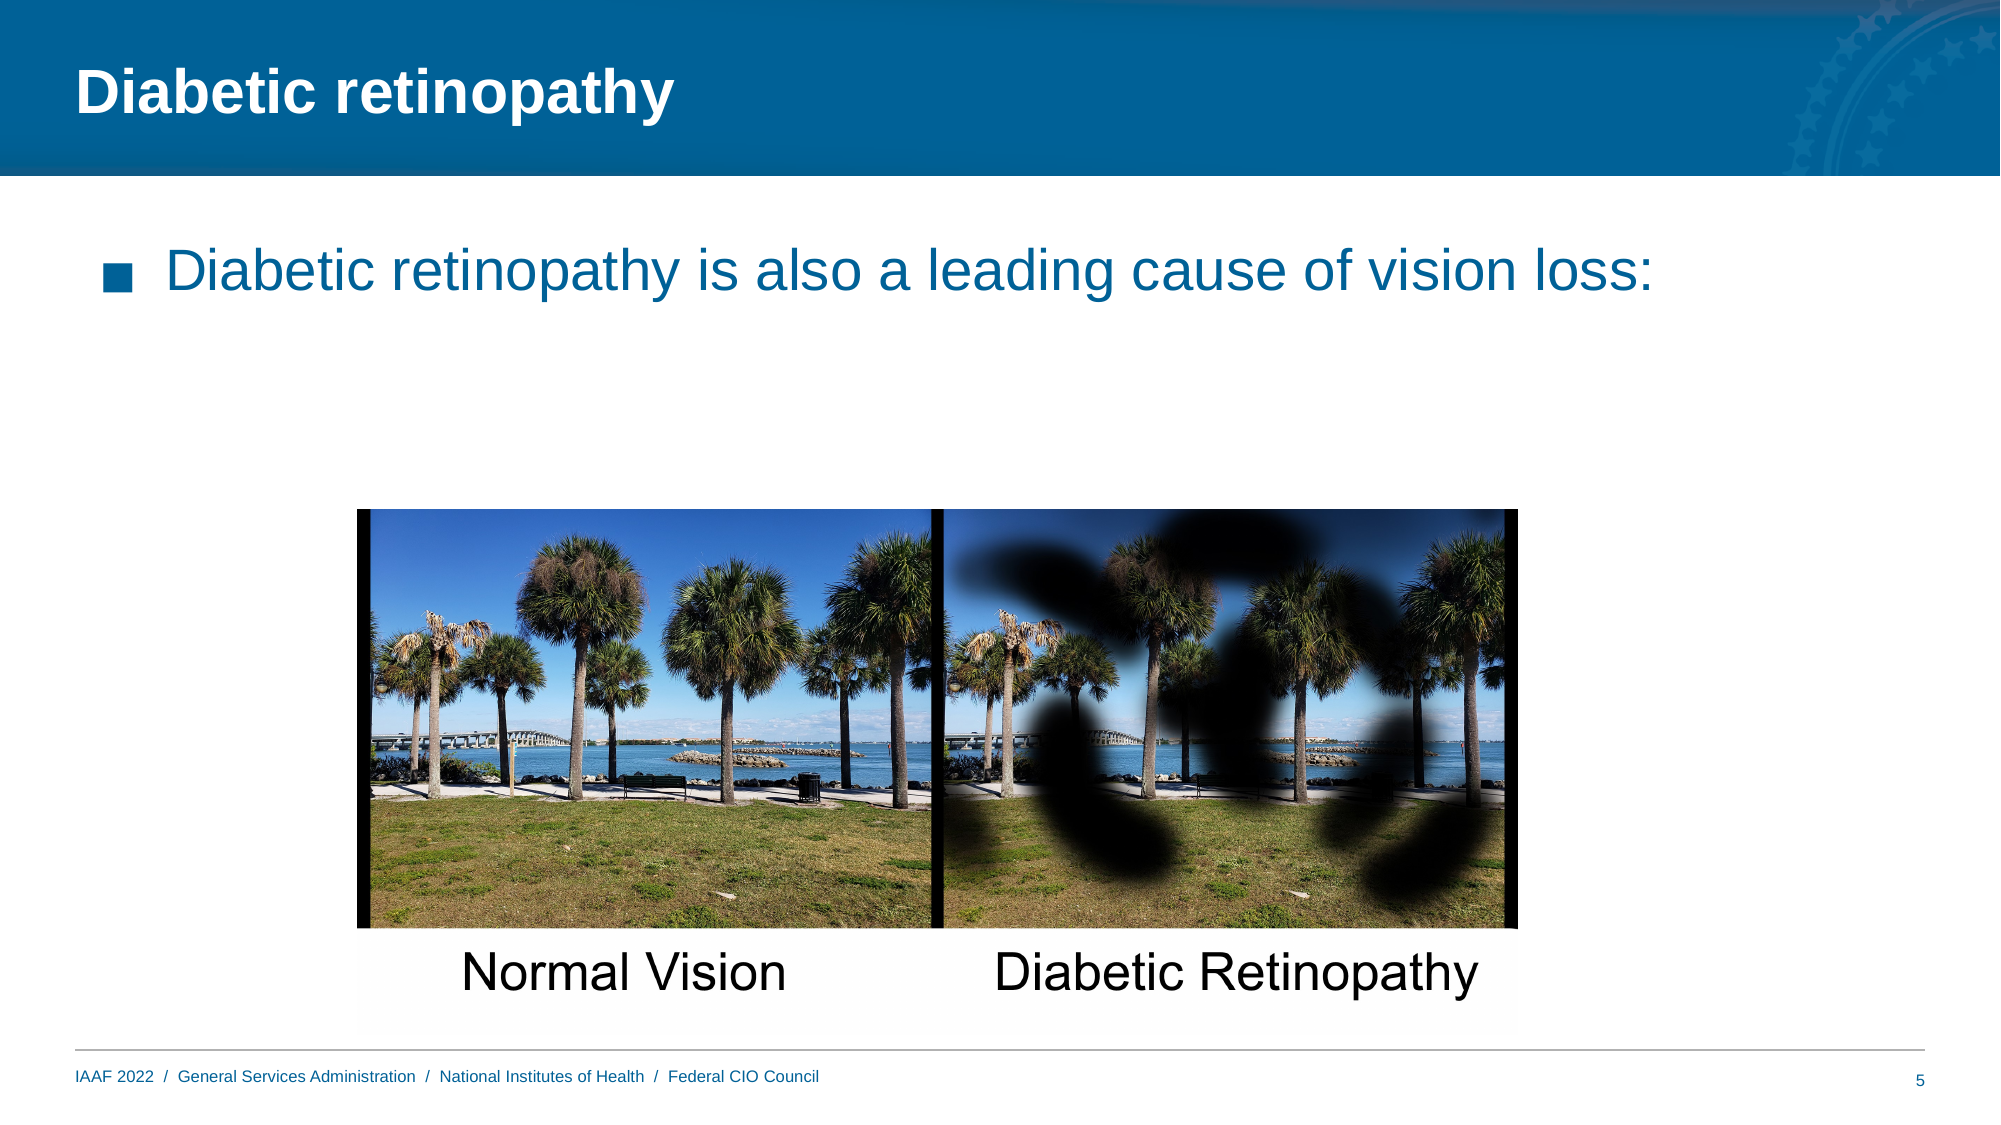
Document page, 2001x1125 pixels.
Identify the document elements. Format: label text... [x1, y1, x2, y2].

title Diabetic retinopathy [75, 52, 1800, 128]
slide_number 5 [1880, 1065, 1925, 1095]
picture [0, 168, 666, 176]
picture [0, 0, 2000, 176]
picture [357, 509, 1518, 1036]
list Diabetic retinopathy is also a leading cause of vision loss: [75, 224, 1714, 364]
